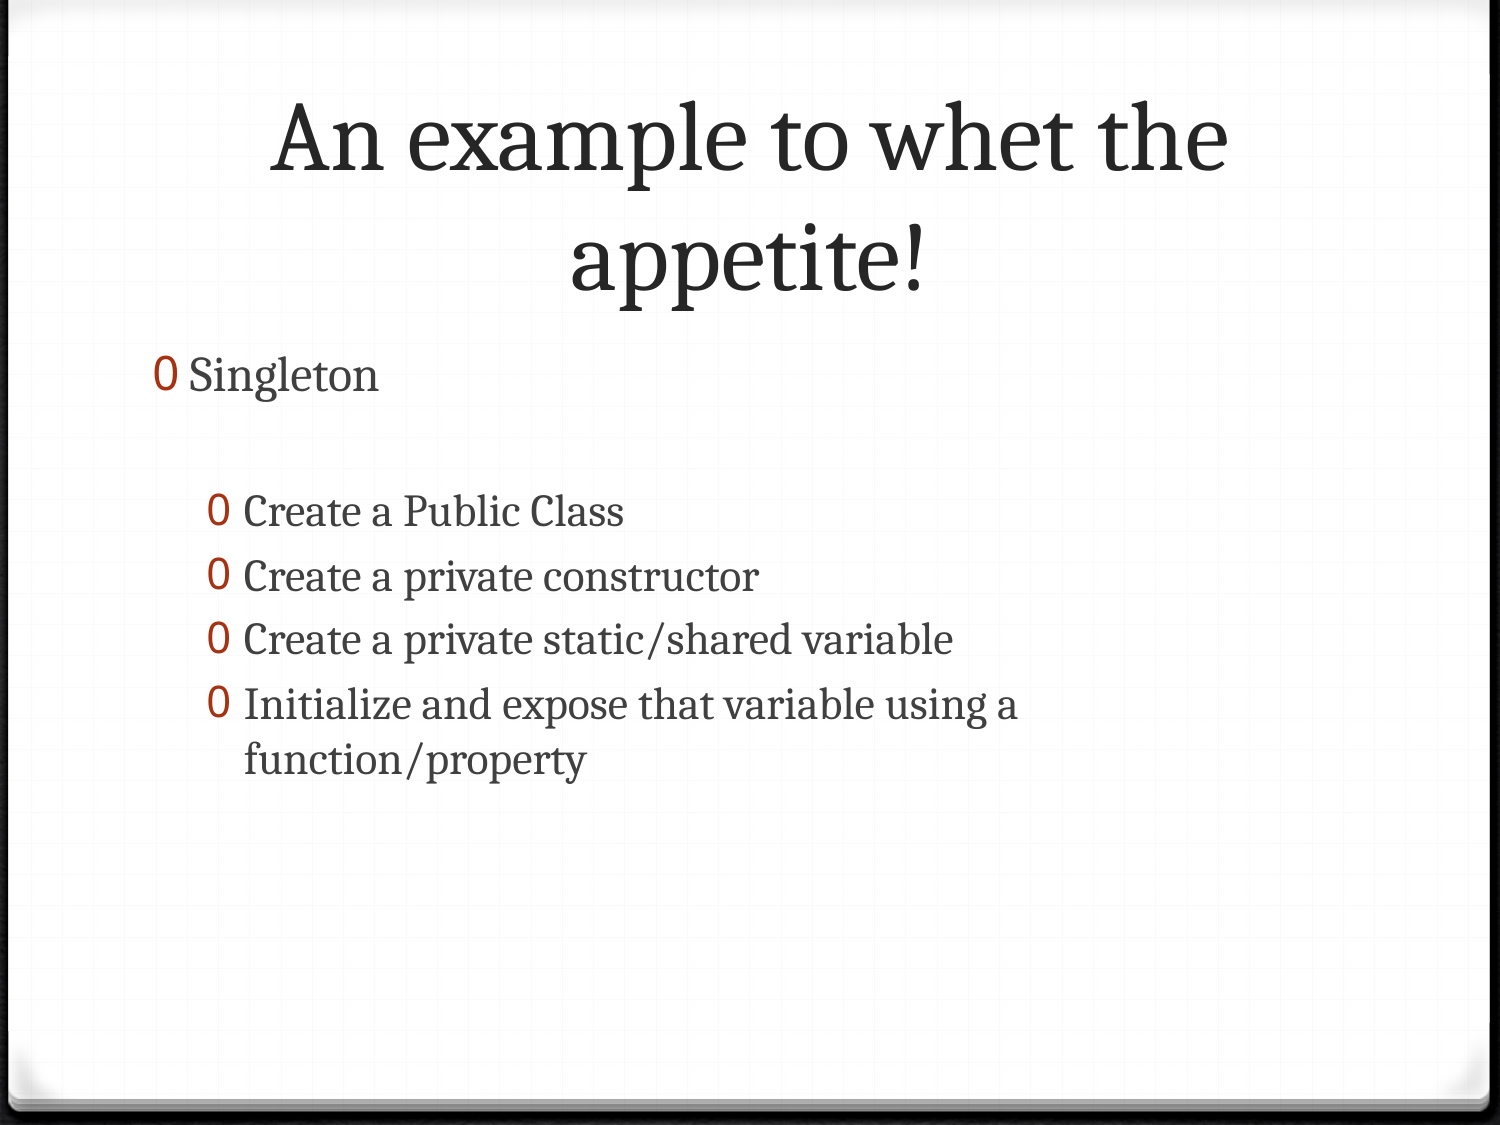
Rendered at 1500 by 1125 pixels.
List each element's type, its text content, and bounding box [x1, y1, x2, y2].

picture [0, 0, 1500, 1125]
title An example to whet the appetite! [90, 71, 1410, 309]
list Singleton Create a Public Class Create a private constructor Create a private static/shared variable Initialize and expose that variable using a function/property [137, 334, 1363, 983]
